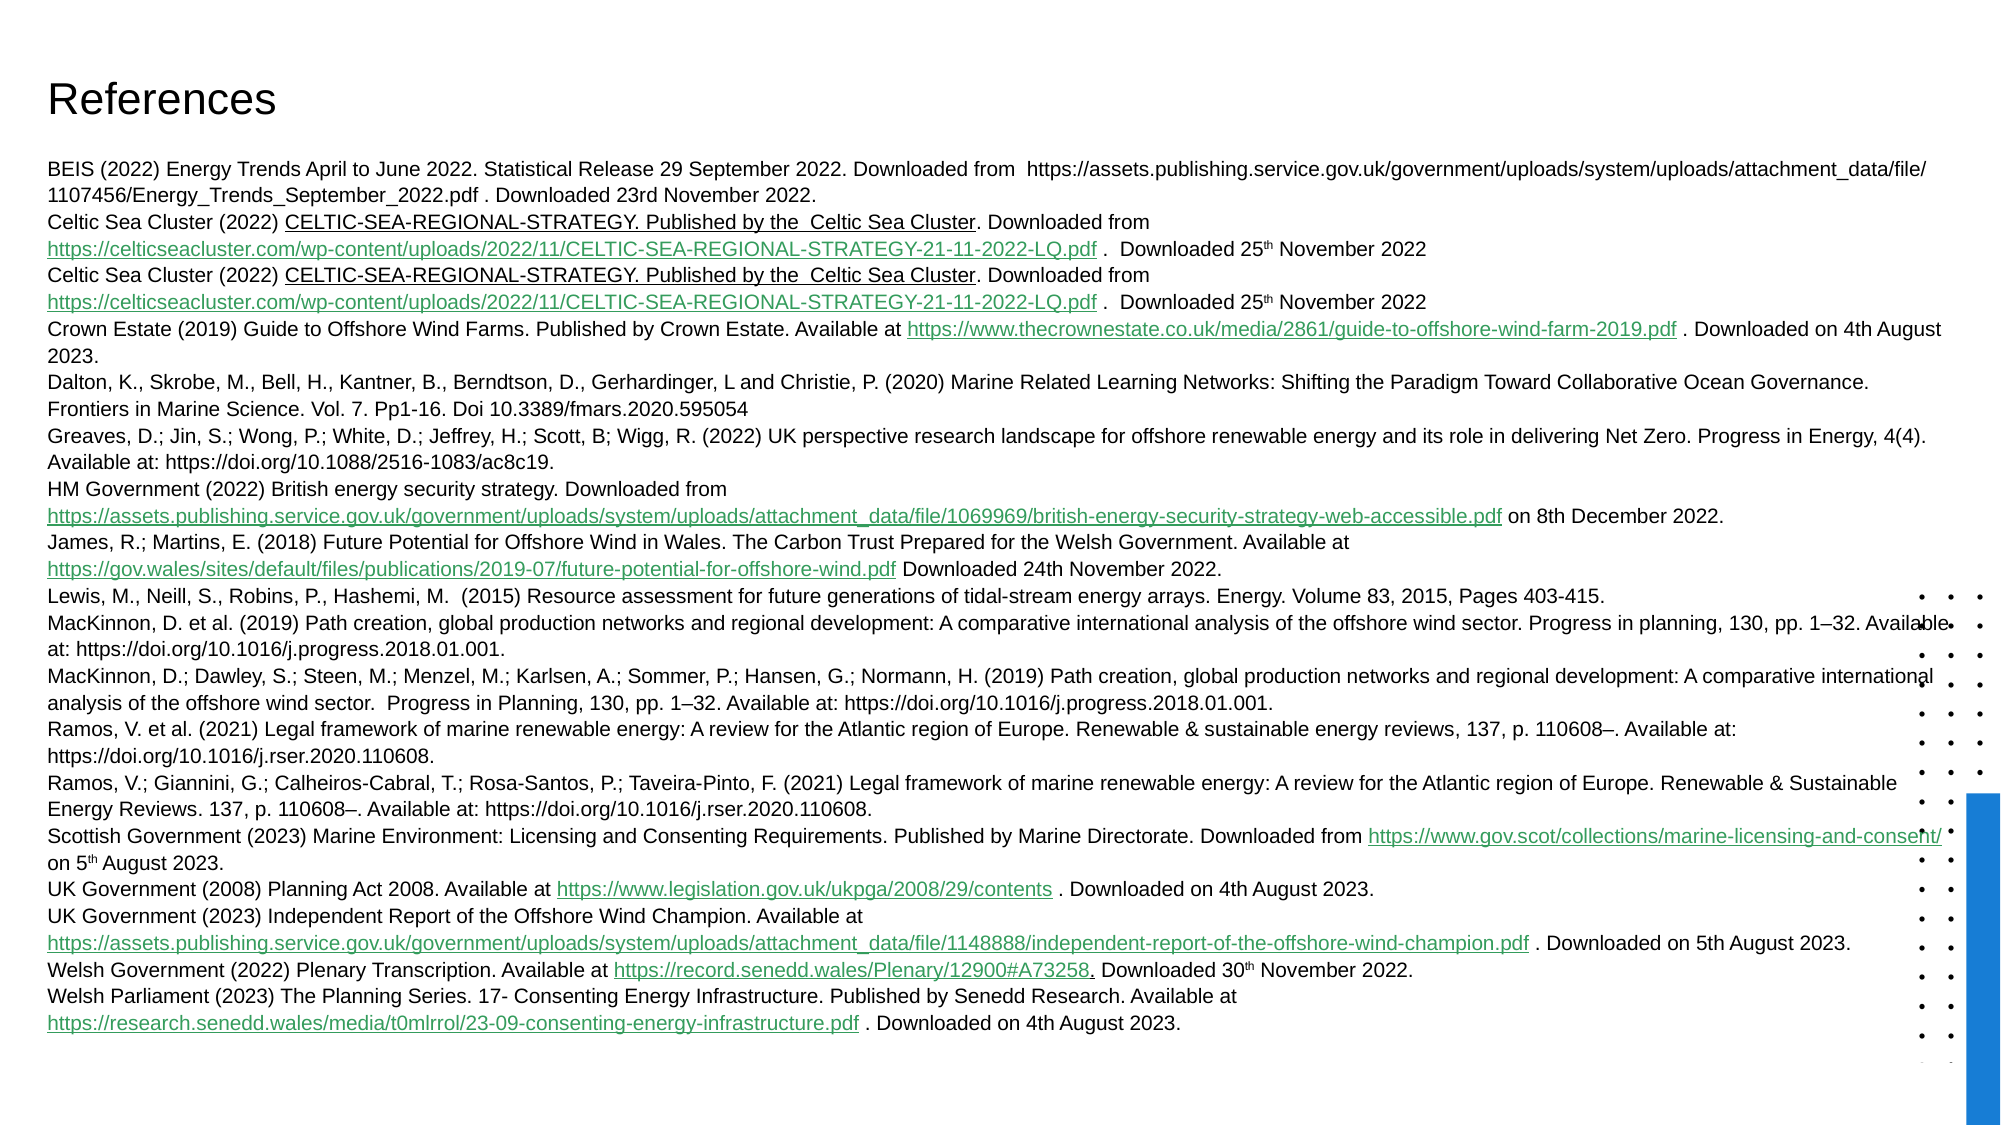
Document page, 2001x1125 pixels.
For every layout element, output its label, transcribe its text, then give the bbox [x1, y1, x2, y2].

list BEIS (2022) Energy Trends April to June 2022. Statistical Release 29 September 2022. Downloaded from https://assets.publishing.service.gov.uk/government/uploads/system/uploads/attachment_data/file/1107456/Energy_Trends_September_2022.pdf . Downloaded 23rd November 2022. Celtic Sea Cluster (2022) CELTIC-SEA-REGIONAL-STRATEGY. Published by the Celtic Sea Cluster. Downloaded from https://celticseacluster.com/wp-content/uploads/2022/11/CELTIC-SEA-REGIONAL-STRATEGY-21-11-2022-LQ.pdf . Downloaded 25th November 2022 Celtic Sea Cluster (2022) CELTIC-SEA-REGIONAL-STRATEGY. Published by the Celtic Sea Cluster. Downloaded from https://celticseacluster.com/wp-content/uploads/2022/11/CELTIC-SEA-REGIONAL-STRATEGY-21-11-2022-LQ.pdf . Downloaded 25th November 2022 Crown Estate (2019) Guide to Offshore Wind Farms. Published by Crown Estate. Available at https://www.thecrownestate.co.uk/media/2861/guide-to-offshore-wind-farm-2019.pdf . Downloaded on 4th August 2023. Dalton, K., Skrobe, M., Bell, H., Kantner, B., Berndtson, D., Gerhardinger, L and Christie, P. (2020) Marine Related Learning Networks: Shifting the Paradigm Toward Collaborative Ocean Governance. Frontiers in Marine Science. Vol. 7. Pp1-16. Doi 10.3389/fmars.2020.595054 Greaves, D.; Jin, S.; Wong, P.; White, D.; Jeffrey, H.; Scott, B; Wigg, R. (2022) UK perspective research landscape for offshore renewable energy and its role in delivering Net Zero. Progress in Energy, 4(4). Available at: https://doi.org/10.1088/2516-1083/ac8c19. HM Government (2022) British energy security strategy. Downloaded from https://assets.publishing.service.gov.uk/government/uploads/system/uploads/attachment_data/file/1069969/british-energy-security-strategy-web-accessible.pdf on 8th December 2022. James, R.; Martins, E. (2018) Future Potential for Offshore Wind in Wales. The Carbon Trust Prepared for the Welsh Government. Available at https://gov.wales/sites/default/files/publications/2019-07/future-potential-for-offshore-wind.pdf Downloaded 24th November 2022. Lewis, M., Neill, S., Robins, P., Hashemi, M. (2015) Resource assessment for future generations of tidal-stream energy arrays. Energy. Volume 83, 2015, Pages 403-415. MacKinnon, D. et al. (2019) Path creation, global production networks and regional development: A comparative international analysis of the offshore wind sector. Progress in planning, 130, pp. 1–32. Available at: https://doi.org/10.1016/j.progress.2018.01.001. MacKinnon, D.; Dawley, S.; Steen, M.; Menzel, M.; Karlsen, A.; Sommer, P.; Hansen, G.; Normann, H. (2019) Path creation, global production networks and regional development: A comparative international analysis of the offshore wind sector. Progress in Planning, 130, pp. 1–32. Available at: https://doi.org/10.1016/j.progress.2018.01.001. Ramos, V. et al. (2021) Legal framework of marine renewable energy: A review for the Atlantic region of Europe. Renewable & sustainable energy reviews, 137, p. 110608–. Available at: https://doi.org/10.1016/j.rser.2020.110608. Ramos, V.; Giannini, G.; Calheiros-Cabral, T.; Rosa-Santos, P.; Taveira-Pinto, F. (2021) Legal framework of marine renewable energy: A review for the Atlantic region of Europe. Renewable & Sustainable Energy Reviews. 137, p. 110608–. Available at: https://doi.org/10.1016/j.rser.2020.110608. Scottish Government (2023) Marine Environment: Licensing and Consenting Requirements. Published by Marine Directorate. Downloaded from https://www.gov.scot/collections/marine-licensing-and-consent/ on 5th August 2023. UK Government (2008) Planning Act 2008. Available at https://www.legislation.gov.uk/ukpga/2008/29/contents . Downloaded on 4th August 2023. UK Government (2023) Independent Report of the Offshore Wind Champion. Available at https://assets.publishing.service.gov.uk/government/uploads/system/uploads/attachment_data/file/1148888/independent-report-of-the-offshore-wind-champion.pdf . Downloaded on 5th August 2023. Welsh Government (2022) Plenary Transcription. Available at https://record.senedd.wales/Plenary/12900#A73258. Downloaded 30th November 2022. Welsh Parliament (2023) The Planning Series. 17- Consenting Energy Infrastructure. Published by Senedd Research. Available at https://research.senedd.wales/media/t0mlrrol/23-09-consenting-energy-infrastructure.pdf . Downloaded on 4th August 2023. [32, 146, 1968, 1073]
picture [1968, 582, 1994, 793]
title References [32, 52, 1732, 132]
